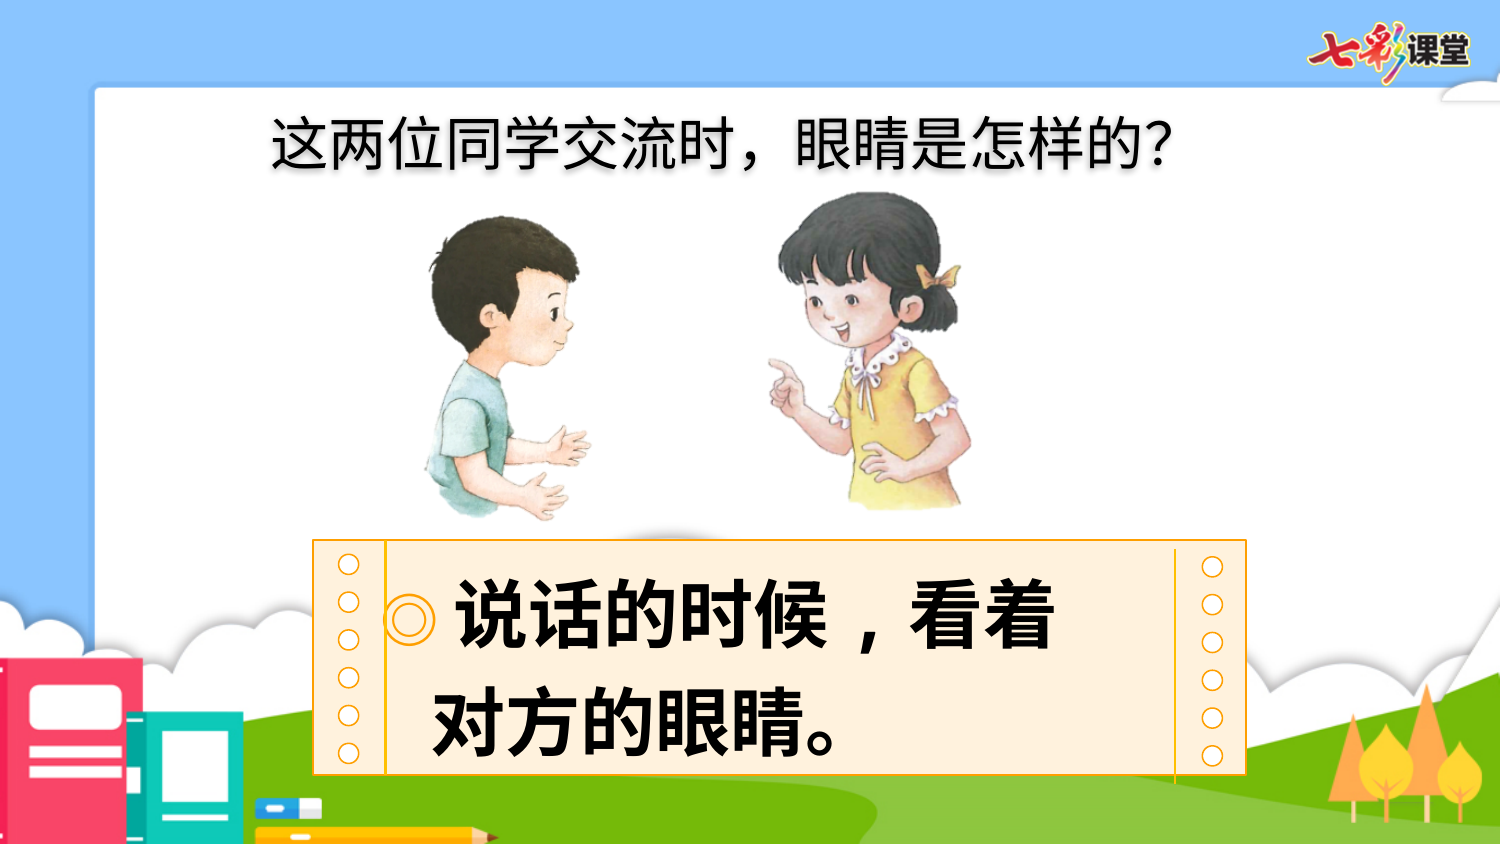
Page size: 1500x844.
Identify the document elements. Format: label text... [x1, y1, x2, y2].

picture [0, 0, 1500, 844]
text_box 这两位同学交流时，眼睛是怎样的？ [255, 78, 1247, 185]
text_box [312, 539, 1247, 785]
